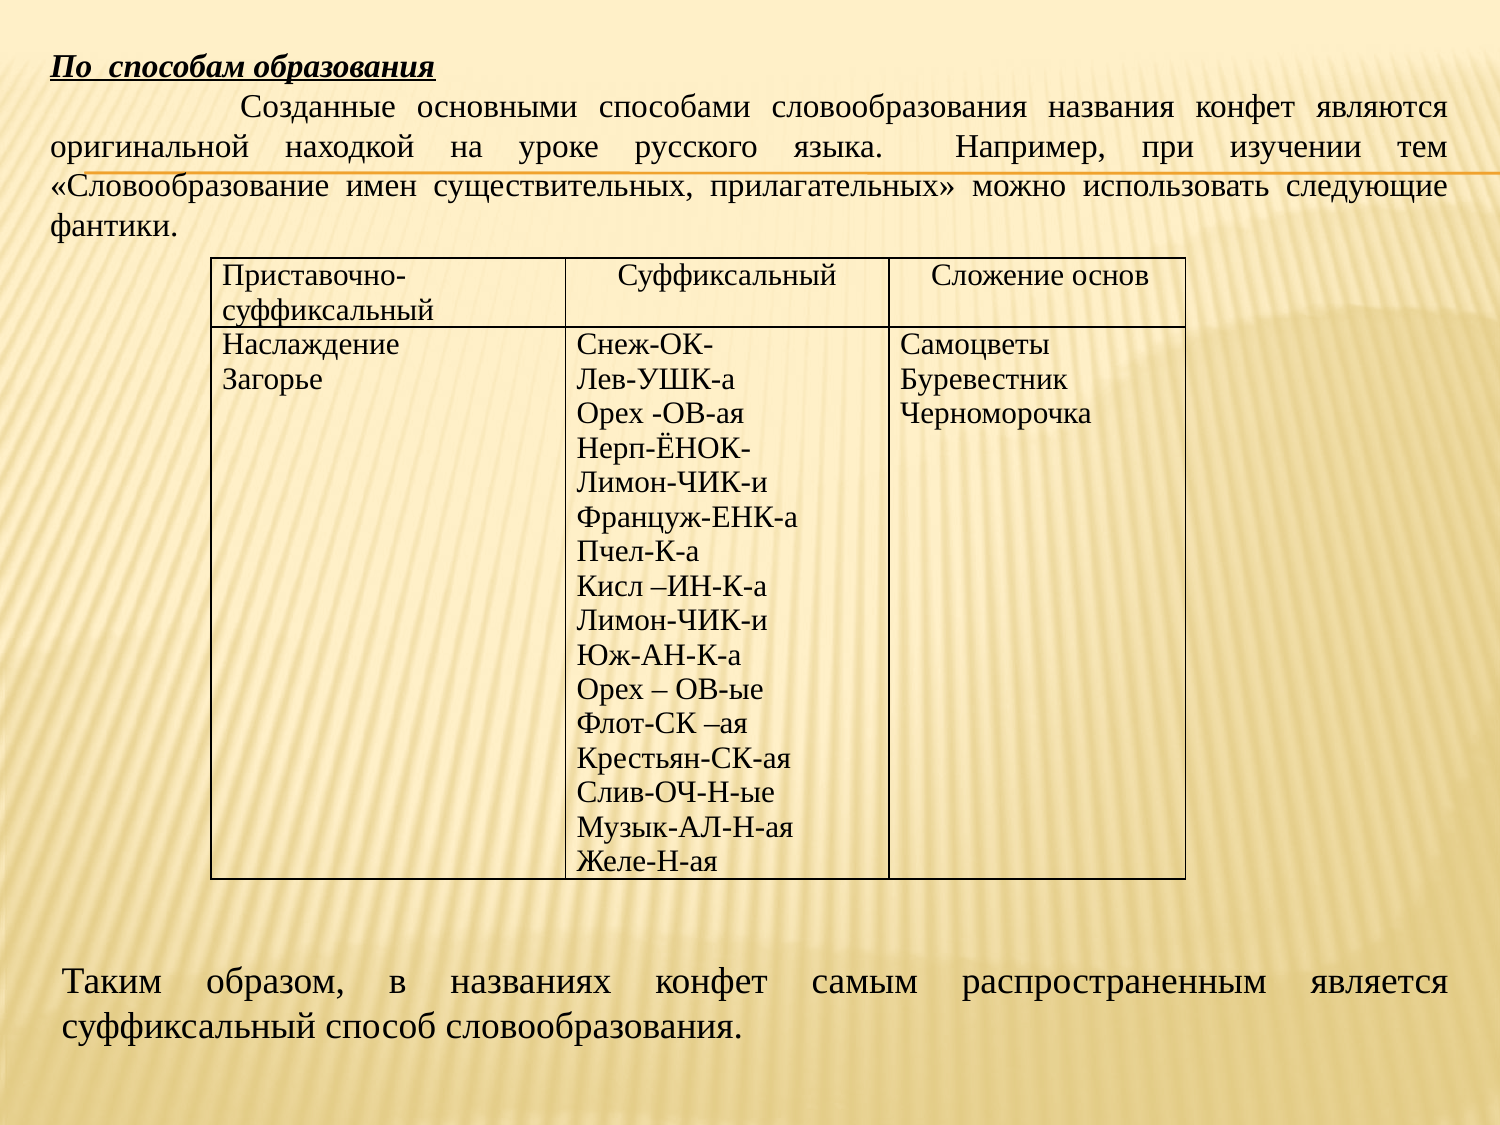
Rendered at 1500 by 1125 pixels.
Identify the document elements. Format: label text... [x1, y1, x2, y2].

text_box По способам образования Созданные основными способами словообразования названия конфет являются оригинальной находкой на уроке русского языка. Например, при изучении тем «Словообразование имен существительных, прилагательных» можно использовать следующие фантики. [35, 36, 1465, 251]
table_cell Снеж-ОК- Лев-УШК-а Орех -ОВ-ая Нерп-ЁНОК- Лимон-ЧИК-и Француж-ЕНК-а Пчел-К-а Кисл –ИН-К-а Лимон-ЧИК-и Юж-АН-К-а Орех – ОВ-ые Флот-СК –ая Крестьян-СК-ая Слив-ОЧ-Н-ые Музык-АЛ-Н-ая Желе-Н-ая [566, 328, 888, 878]
table_header Суффиксальный [566, 259, 888, 326]
table_cell Самоцветы Буревестник Черноморочка [890, 328, 1185, 878]
table_header Сложение основ [890, 259, 1185, 326]
text_box Таким образом, в названиях конфет самым распространенным является суффиксальный способ словообразования. [46, 949, 1465, 1054]
table_cell Наслаждение Загорье [212, 328, 565, 878]
table_header Приставочно-суффиксальный [212, 259, 565, 326]
